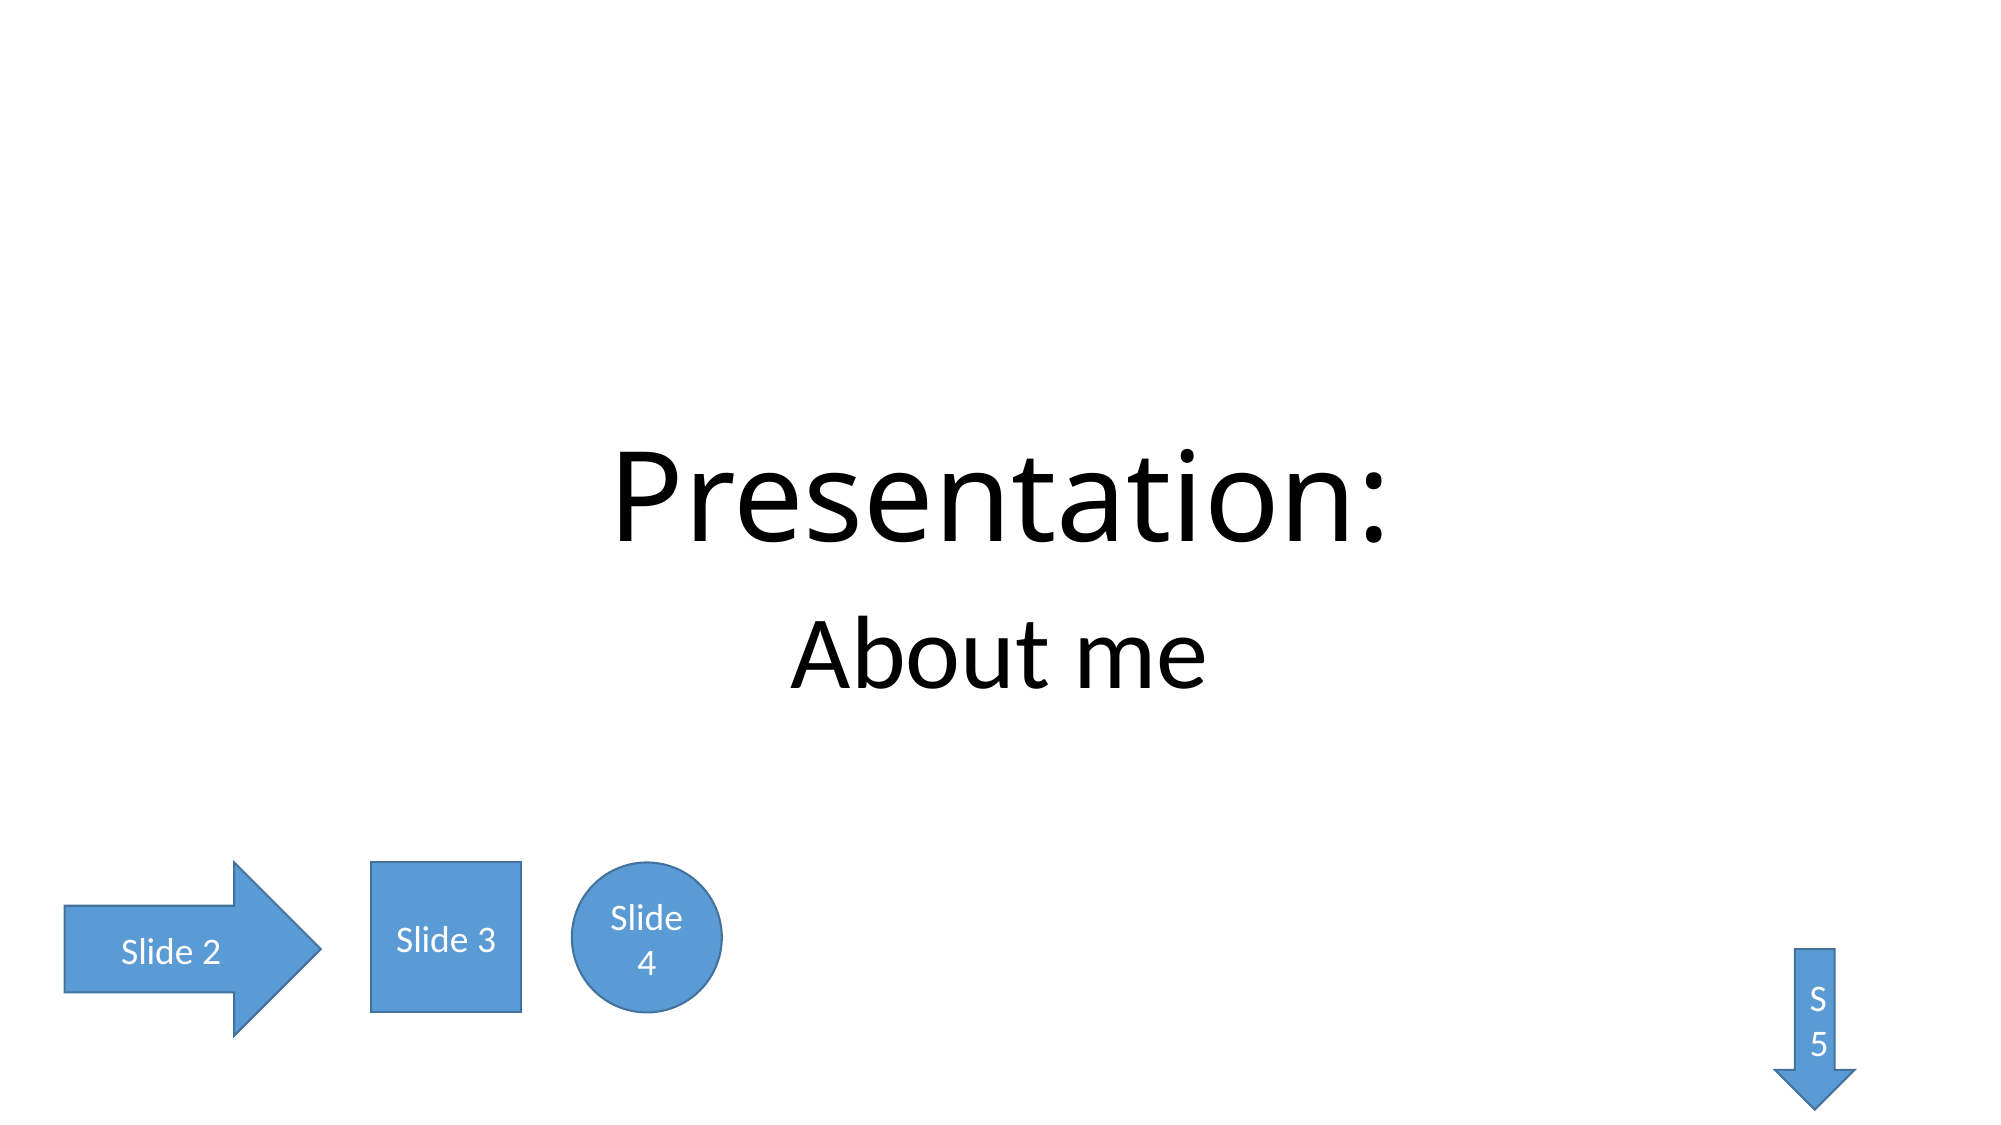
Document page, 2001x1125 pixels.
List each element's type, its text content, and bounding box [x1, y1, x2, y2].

text_box S5 [1772, 948, 1857, 1112]
subtitle About me [249, 590, 1750, 863]
text_box Slide 2 [63, 859, 323, 1039]
text_box Slide 4 [570, 861, 723, 1014]
title Presentation: [249, 184, 1750, 576]
text_box Slide 3 [370, 861, 522, 1013]
